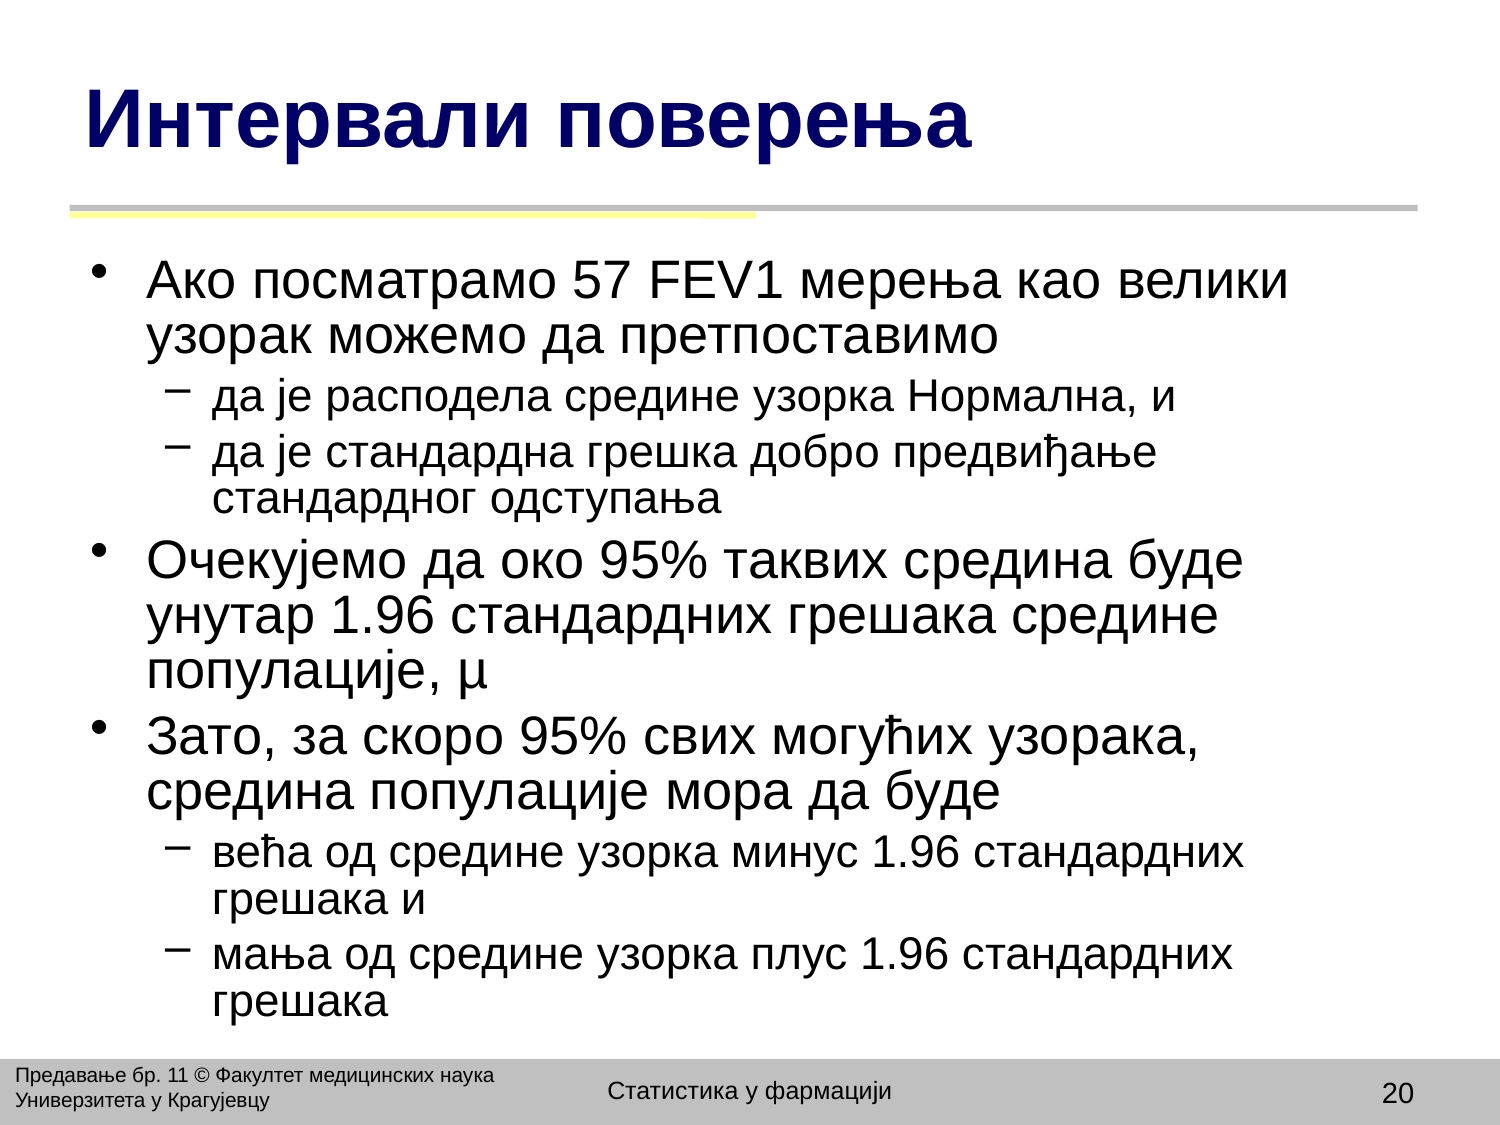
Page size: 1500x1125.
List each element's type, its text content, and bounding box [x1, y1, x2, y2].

slide_number Предавање бр. 11 © Факултет медицинских наука Универзитета у Крагујевцу [0, 1053, 622, 1108]
slide_number 20 [1079, 1066, 1430, 1125]
title Интервали поверења [69, 19, 1426, 208]
footer Статистика у фармацији [512, 1066, 988, 1125]
list Ако посматрамо 57 FEV1 мерења као велики узорак можемо да претпоставимо да је расподела средине узорка Нормална, и да је стандардна грешка добро предвиђање стандардног одступања Очекујемо да око 95% таквих средина буде унутар 1.96 стандардних грешака средине популације, µ Зато, за скоро 95% свих могућих узорака, средина популације мора да буде већа од средине узорка минус 1.96 стандардних грешака и мања од средине узорка плус 1.96 стандардних грешака [74, 246, 1426, 1023]
